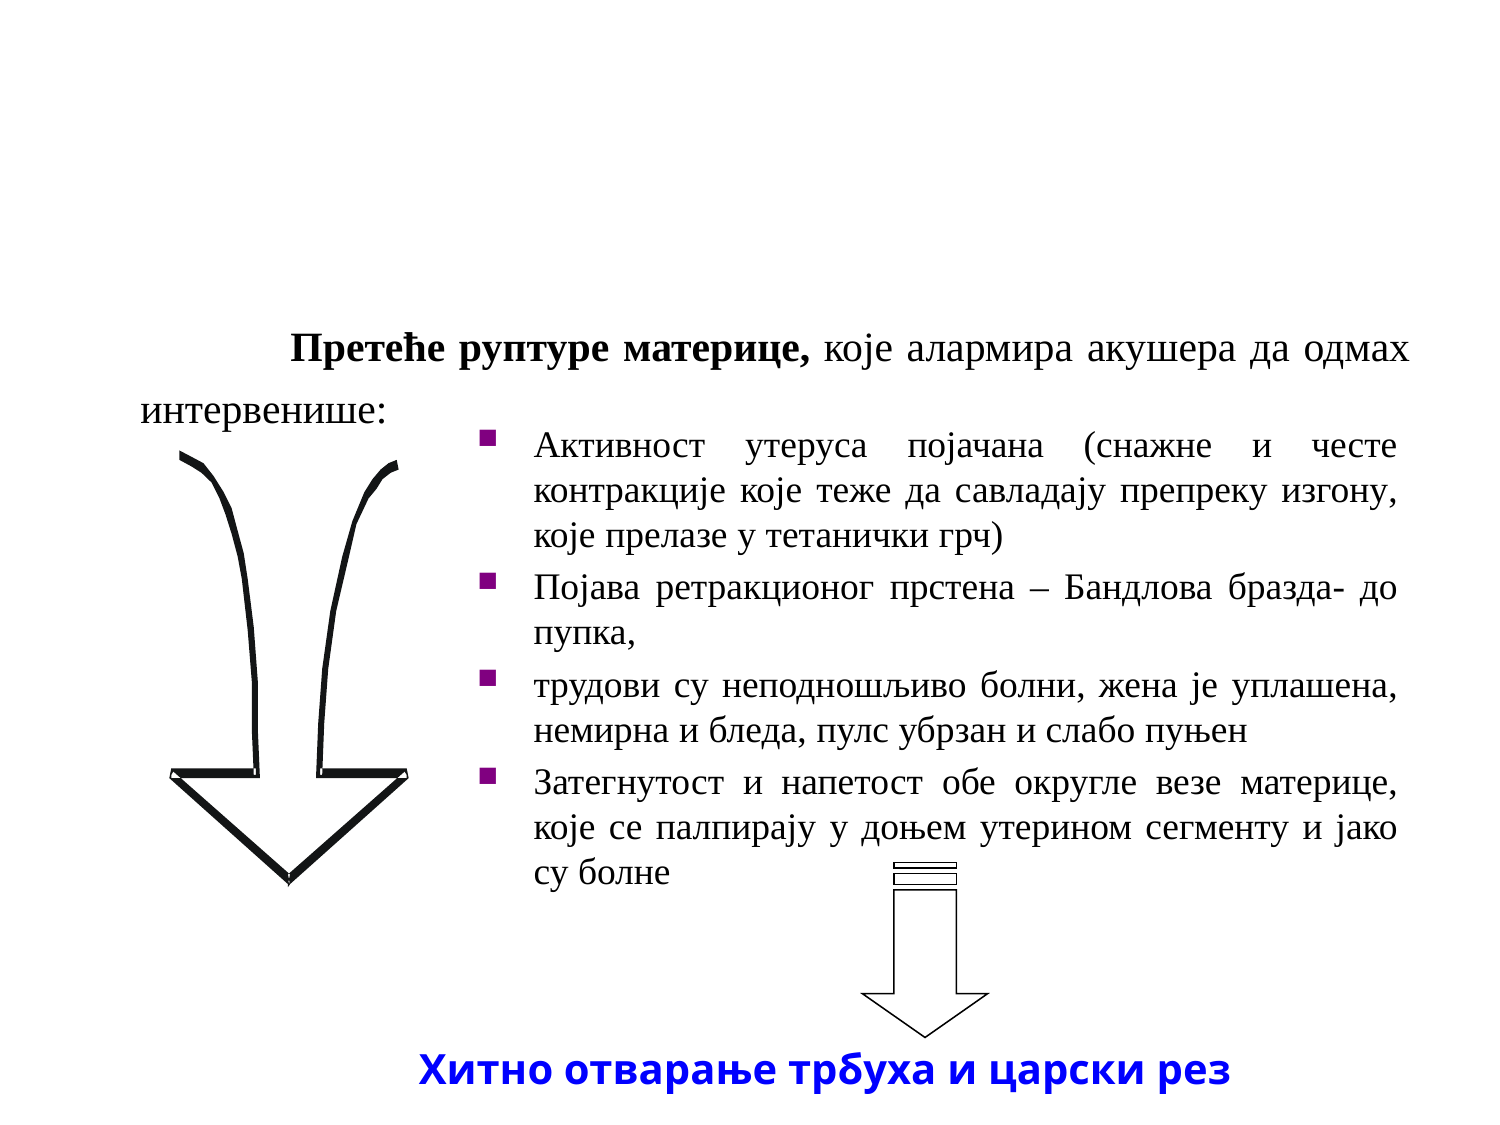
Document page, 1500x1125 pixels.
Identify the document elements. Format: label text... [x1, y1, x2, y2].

text_box [893, 862, 957, 868]
text_box Претеће руптуре материце, које алармира акушера да одмах интервенише: [125, 299, 1425, 950]
text_box Хитно отварање трбуха и царски рез [160, 1035, 1500, 1100]
text_box Активност утеруса појачана (снажне и честе контракције које теже да савладају препреку изгону, које прелазе у тетанички грч) Појава ретракционог прстена – Бандлова бразда- до пупка, трудови су неподношљиво болни, жена је уплашена, немирна и бледа, пулс убрзан и слабо пуњен Затегнутост и напетост обе округле везе материце, које се палпирају у доњем утерином сегменту и јако су болне [462, 412, 1413, 913]
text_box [160, 437, 417, 901]
text_box [862, 889, 988, 1038]
text_box [893, 873, 957, 885]
